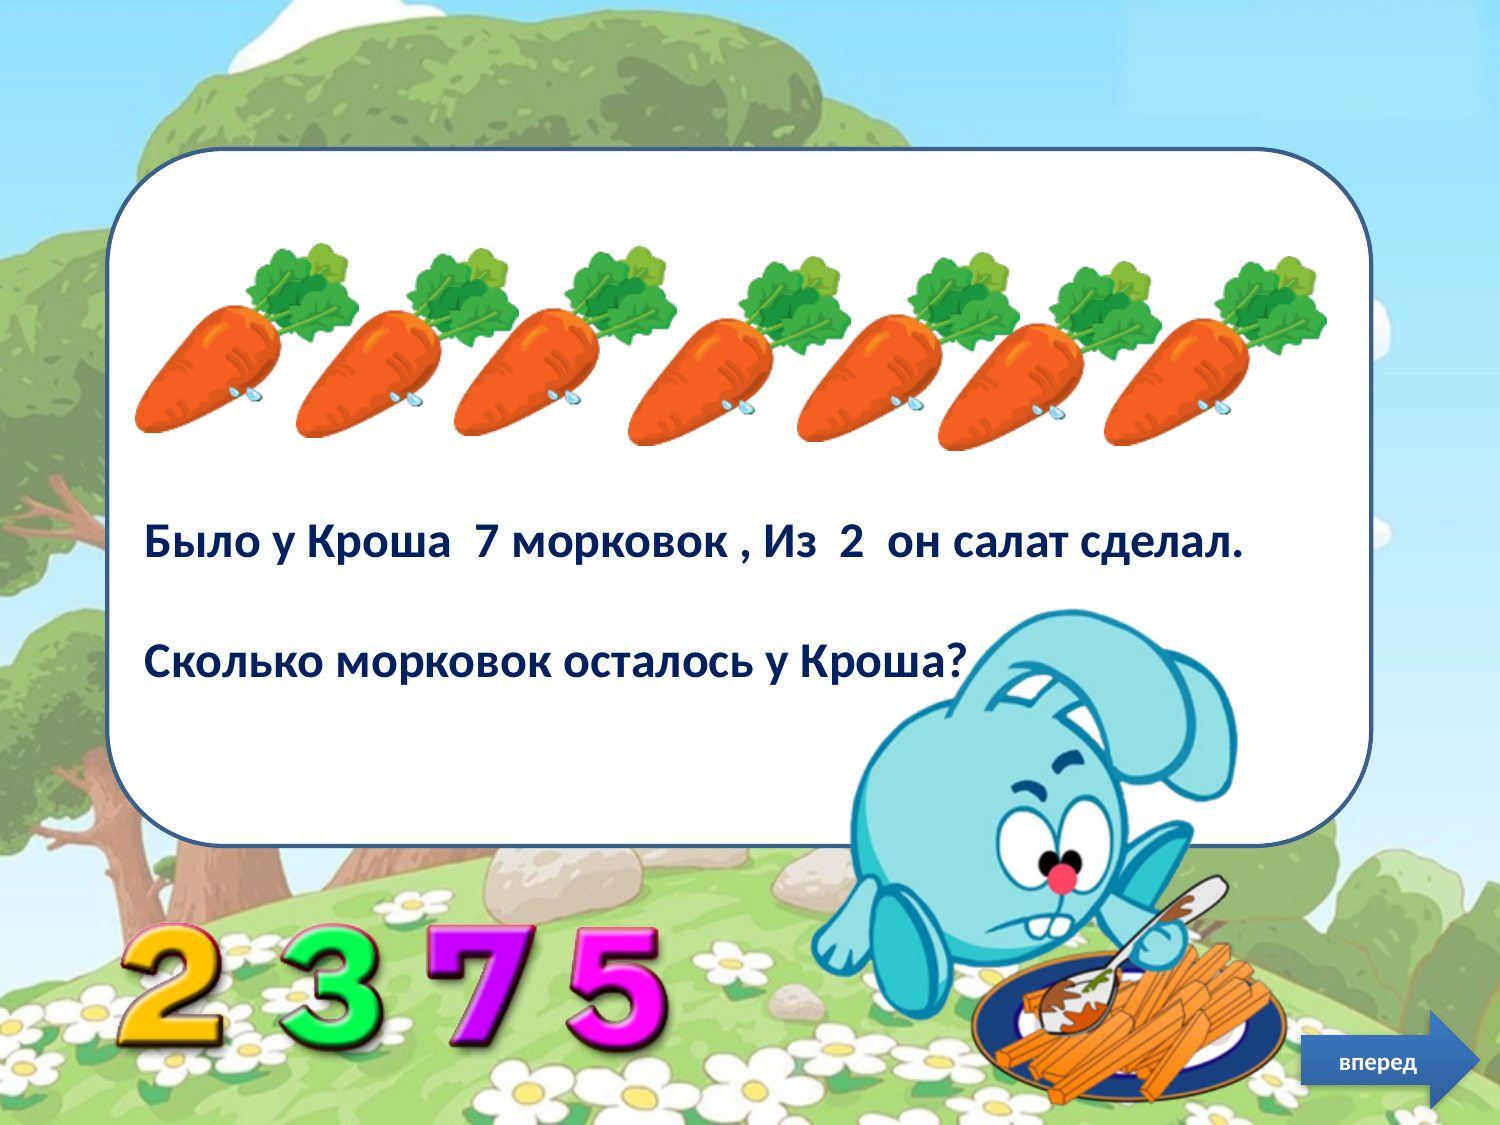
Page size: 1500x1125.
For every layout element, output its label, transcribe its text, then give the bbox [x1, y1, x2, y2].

picture [135, 243, 1327, 451]
text_box вперед [1307, 1010, 1480, 1110]
picture [256, 912, 693, 1068]
picture [96, 911, 248, 1063]
picture [810, 598, 1302, 1115]
text_box [105, 146, 1374, 849]
text_box Было у Кроша 7 морковок , Из 2 он салат сделал. Сколько морковок осталось у Кроша? [130, 500, 1321, 696]
